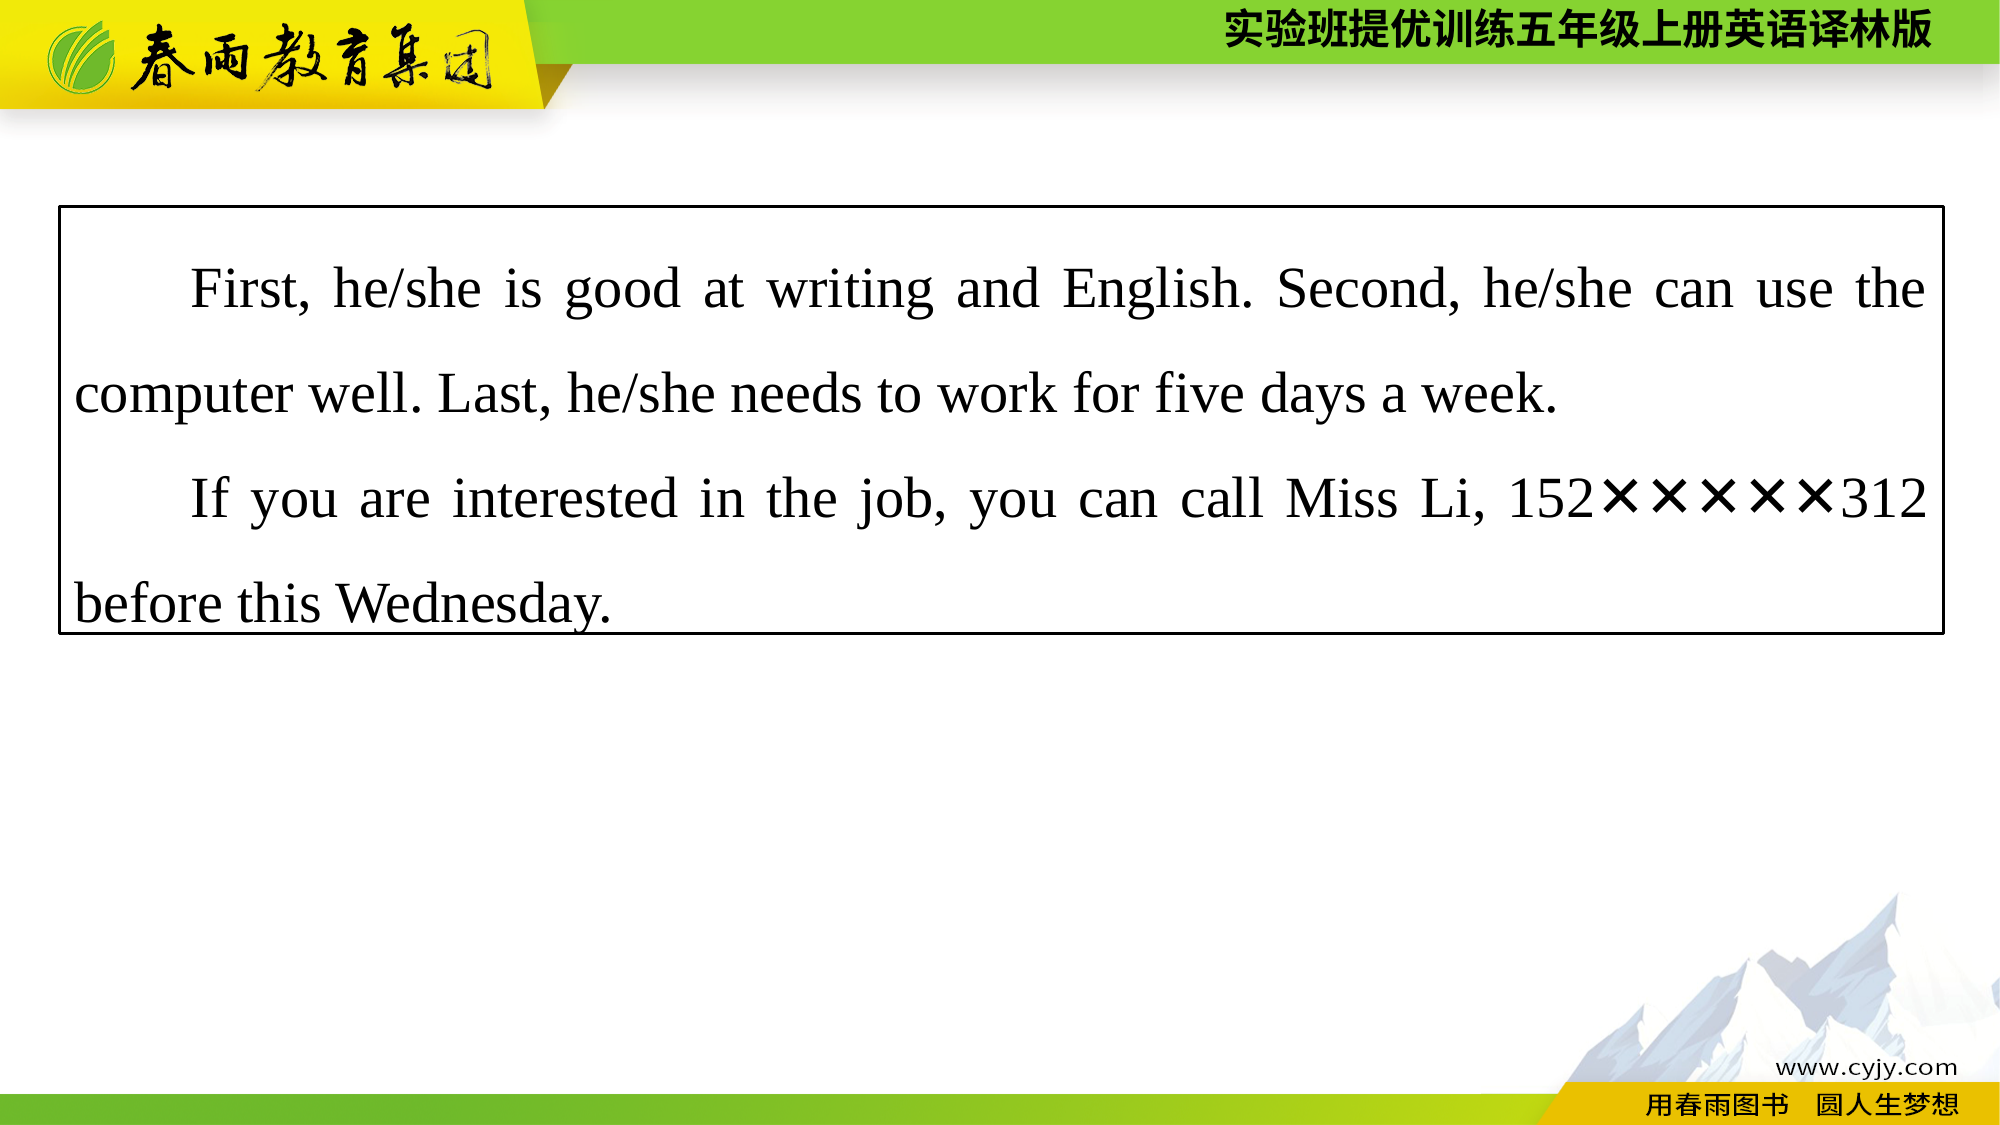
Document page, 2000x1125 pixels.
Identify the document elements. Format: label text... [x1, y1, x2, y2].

picture [0, 0, 2000, 1125]
list First, he/she is good at writing and English. Second, he/she can use the computer well. Last, he/she needs to work for five days a week. If you are interested in the job, you can call Miss Li, 152✕✕✕✕✕312 before this Wednesday. [59, 206, 1944, 634]
